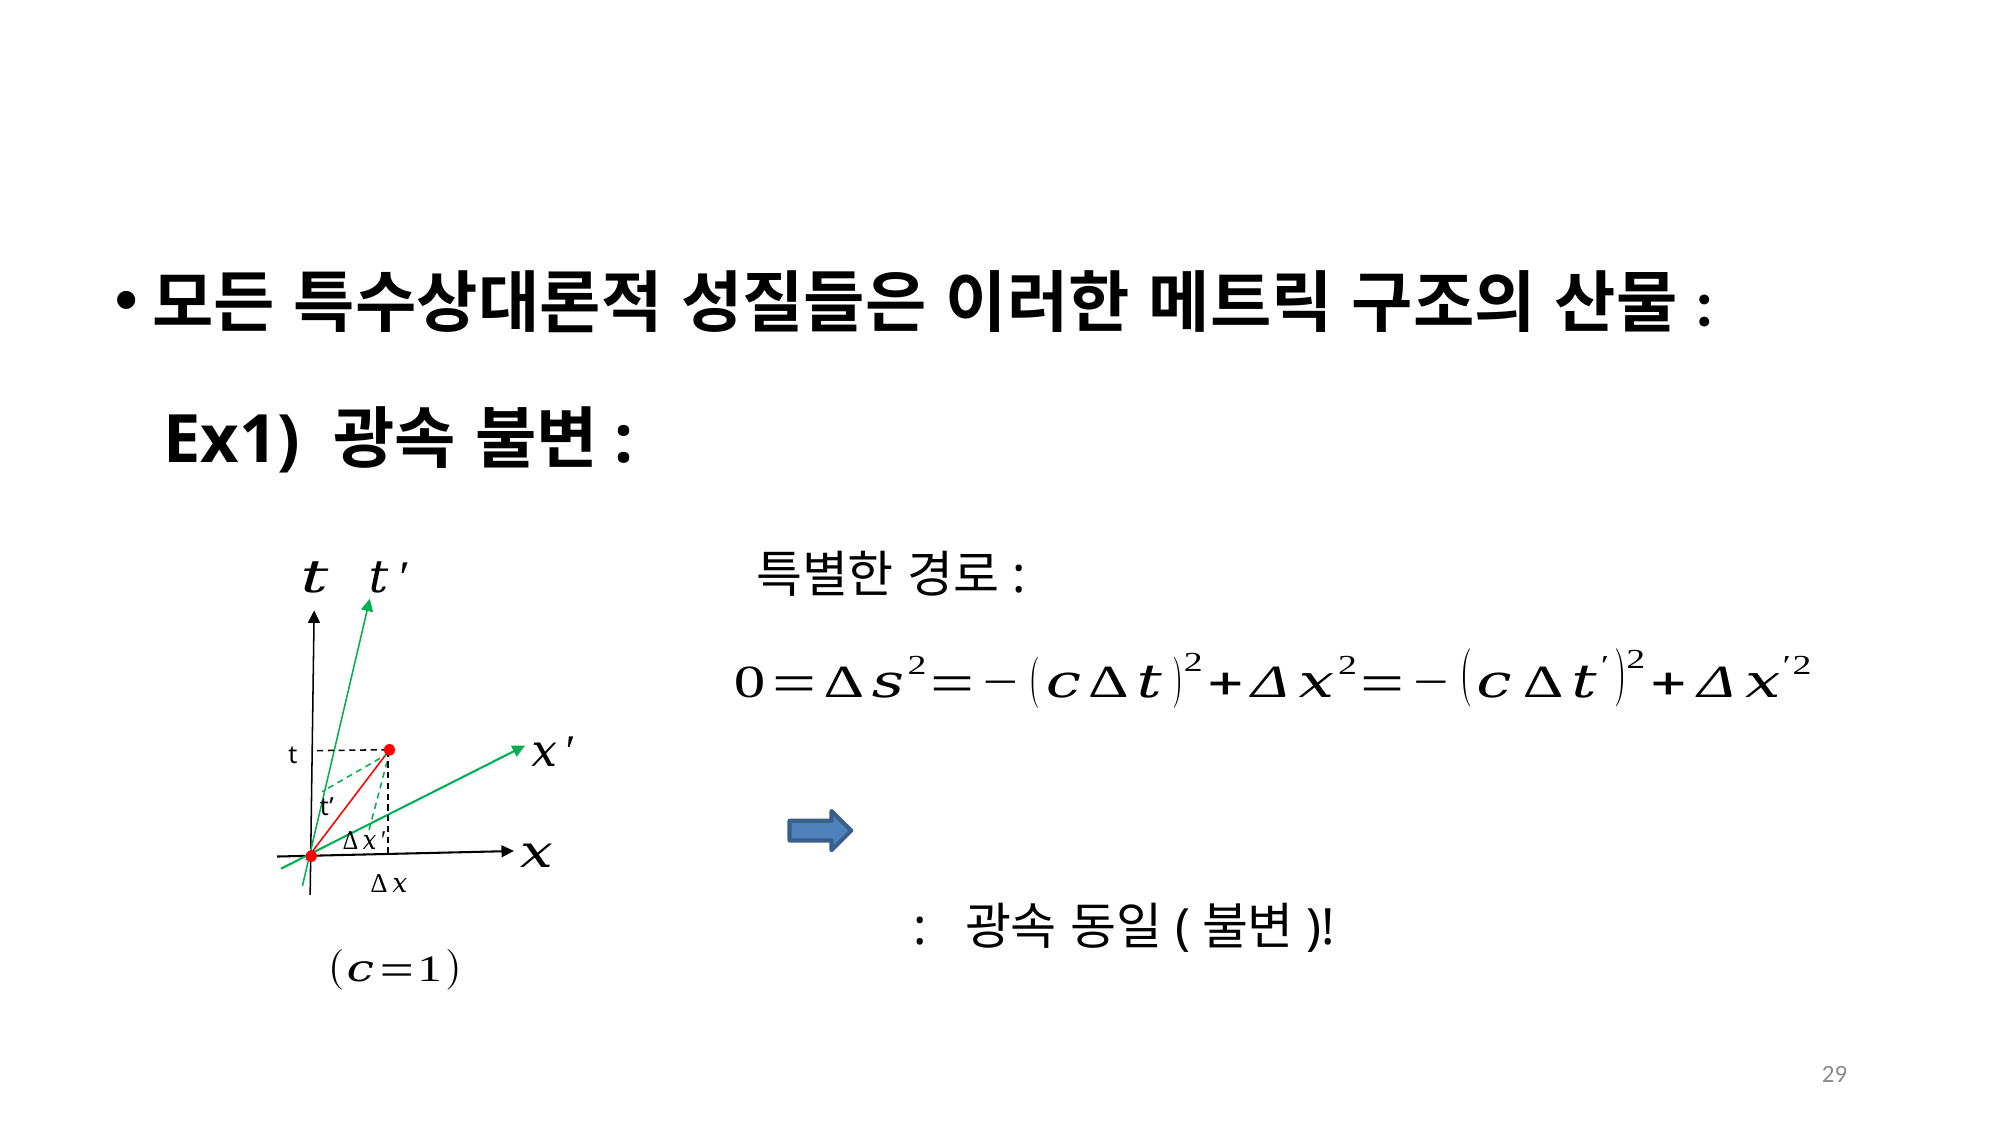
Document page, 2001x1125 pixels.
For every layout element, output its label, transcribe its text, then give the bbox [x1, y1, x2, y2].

text_box [789, 811, 852, 851]
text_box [322, 752, 390, 792]
text_box Ex1) 광속 불변: [148, 388, 1460, 484]
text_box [305, 750, 389, 860]
slide_number 29 [1412, 1042, 1863, 1103]
list 모든 특수상대론적 성질들은 이러한 메트릭 구조의 산물: [99, 196, 1863, 354]
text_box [368, 792, 387, 833]
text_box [277, 552, 577, 896]
